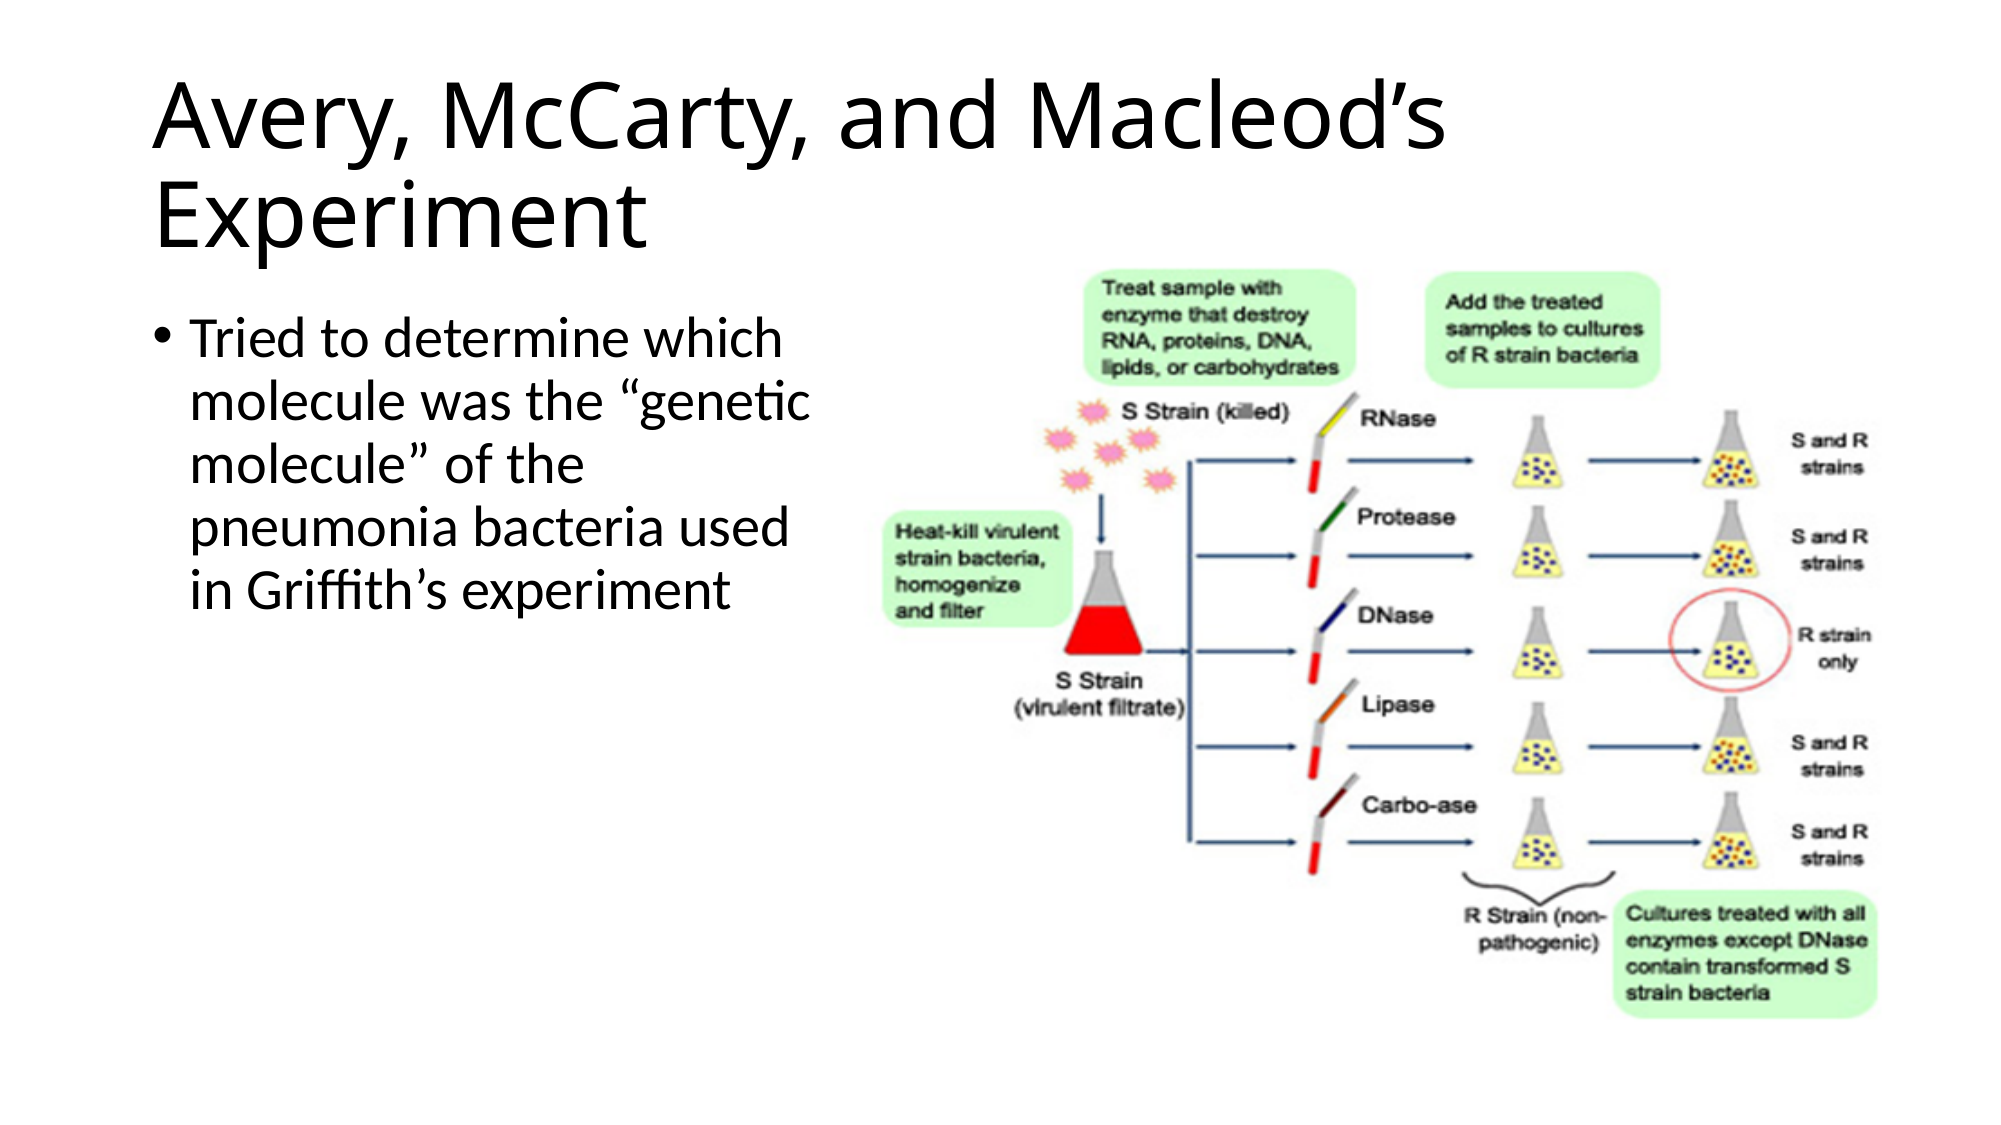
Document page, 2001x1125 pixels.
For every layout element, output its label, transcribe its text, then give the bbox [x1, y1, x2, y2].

title Avery, McCarty, and Macleod’s Experiment [137, 59, 1863, 278]
picture [857, 233, 1905, 1029]
list Tried to determine which molecule was the “genetic molecule” of the pneumonia bacteria used in Griffith’s experiment [137, 299, 857, 1014]
